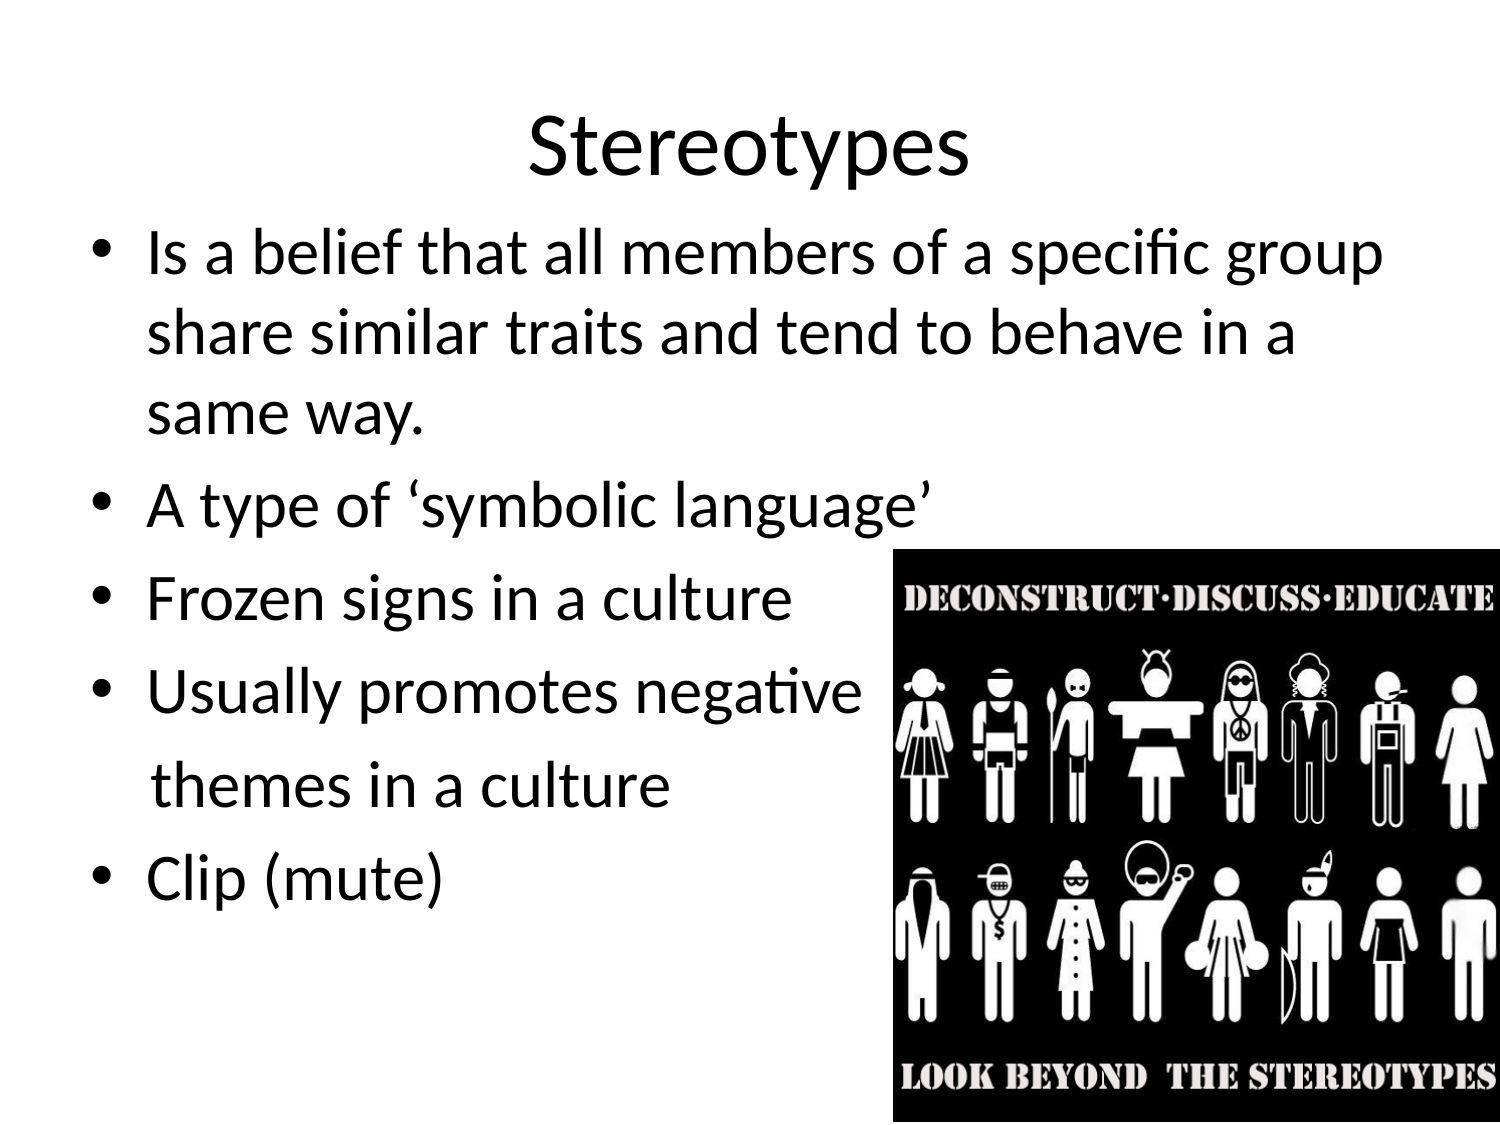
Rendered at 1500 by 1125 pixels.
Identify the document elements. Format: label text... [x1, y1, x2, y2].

picture [892, 549, 1500, 1122]
title Stereotypes [75, 45, 1425, 200]
list Is a belief that all members of a specific group share similar traits and tend to behave in a same way. A type of ‘symbolic language’ Frozen signs in a culture Usually promotes negative themes in a culture Clip (mute) [75, 200, 1425, 1005]
